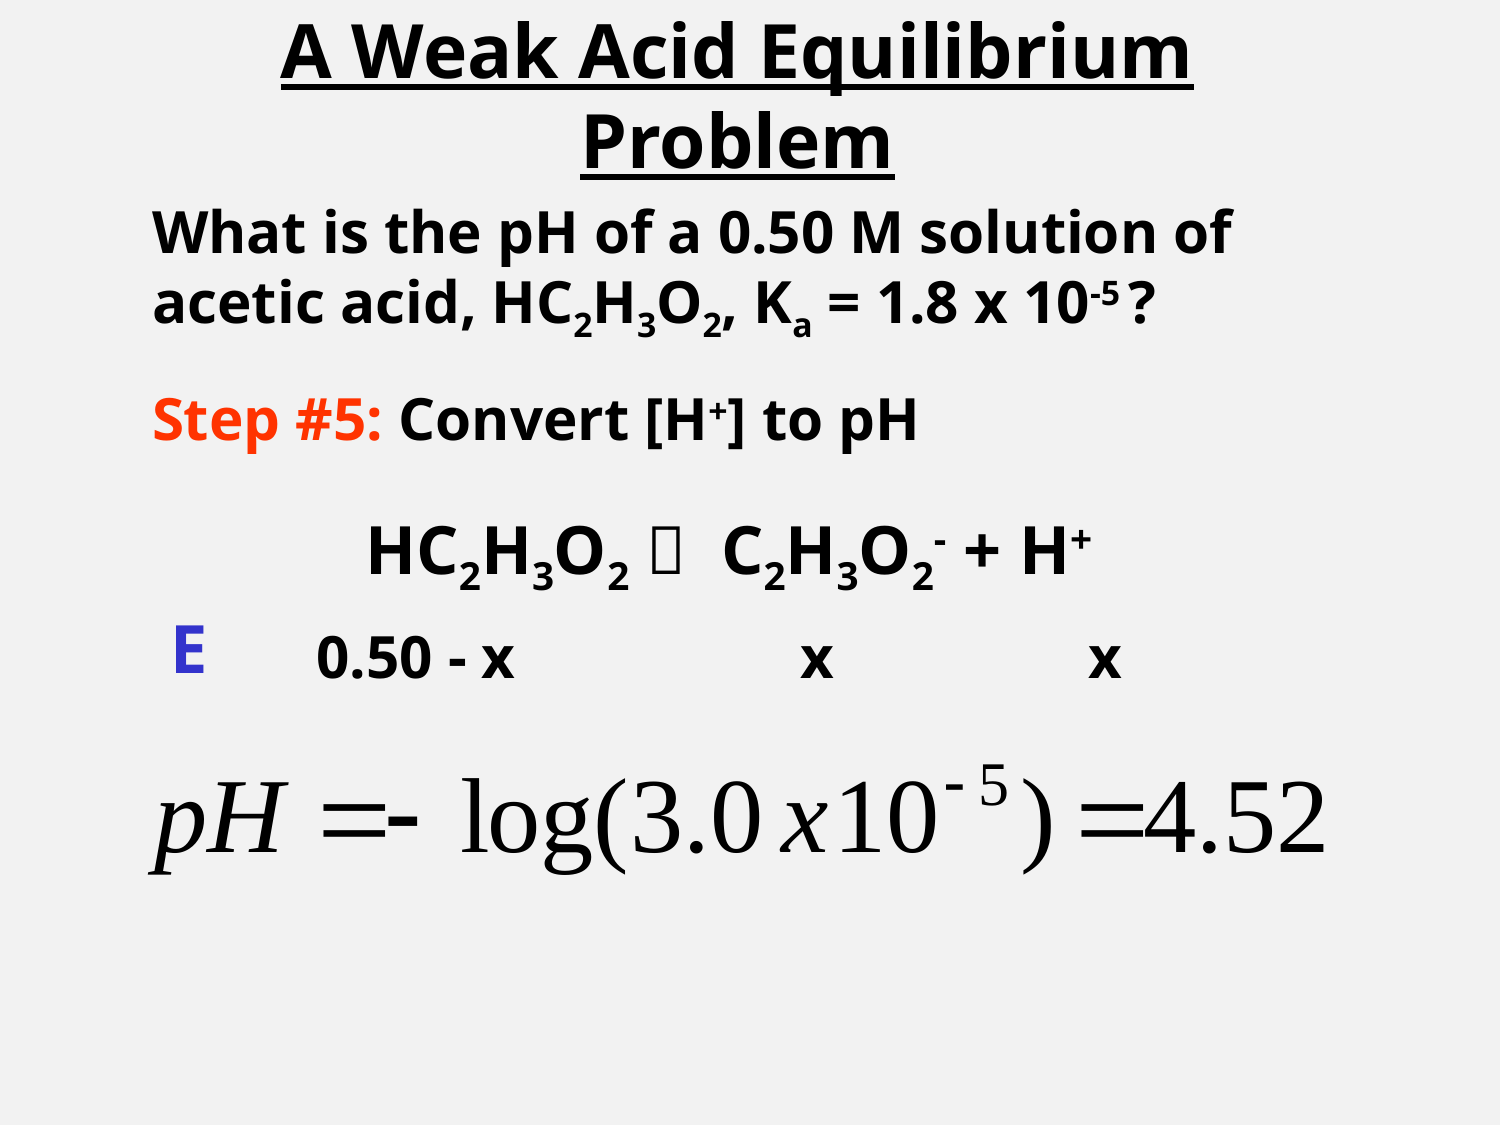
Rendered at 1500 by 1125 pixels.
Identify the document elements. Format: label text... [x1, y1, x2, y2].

text_box x [1073, 612, 1137, 698]
text_box Step #5: Convert [H+] to pH [137, 375, 1350, 460]
title A Weak Acid Equilibrium Problem [99, 0, 1376, 188]
text_box x [785, 612, 850, 698]
text_box HC2H3O2  C2H3O2- + H+ [350, 500, 1108, 606]
text_box What is the pH of a 0.50 M solution of acetic acid, HC2H3O2, Ka = 1.8 x 10-5 ? [137, 187, 1391, 352]
text_box 0.50 - x [301, 612, 531, 698]
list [124, 737, 1351, 898]
text_box E [155, 599, 223, 695]
